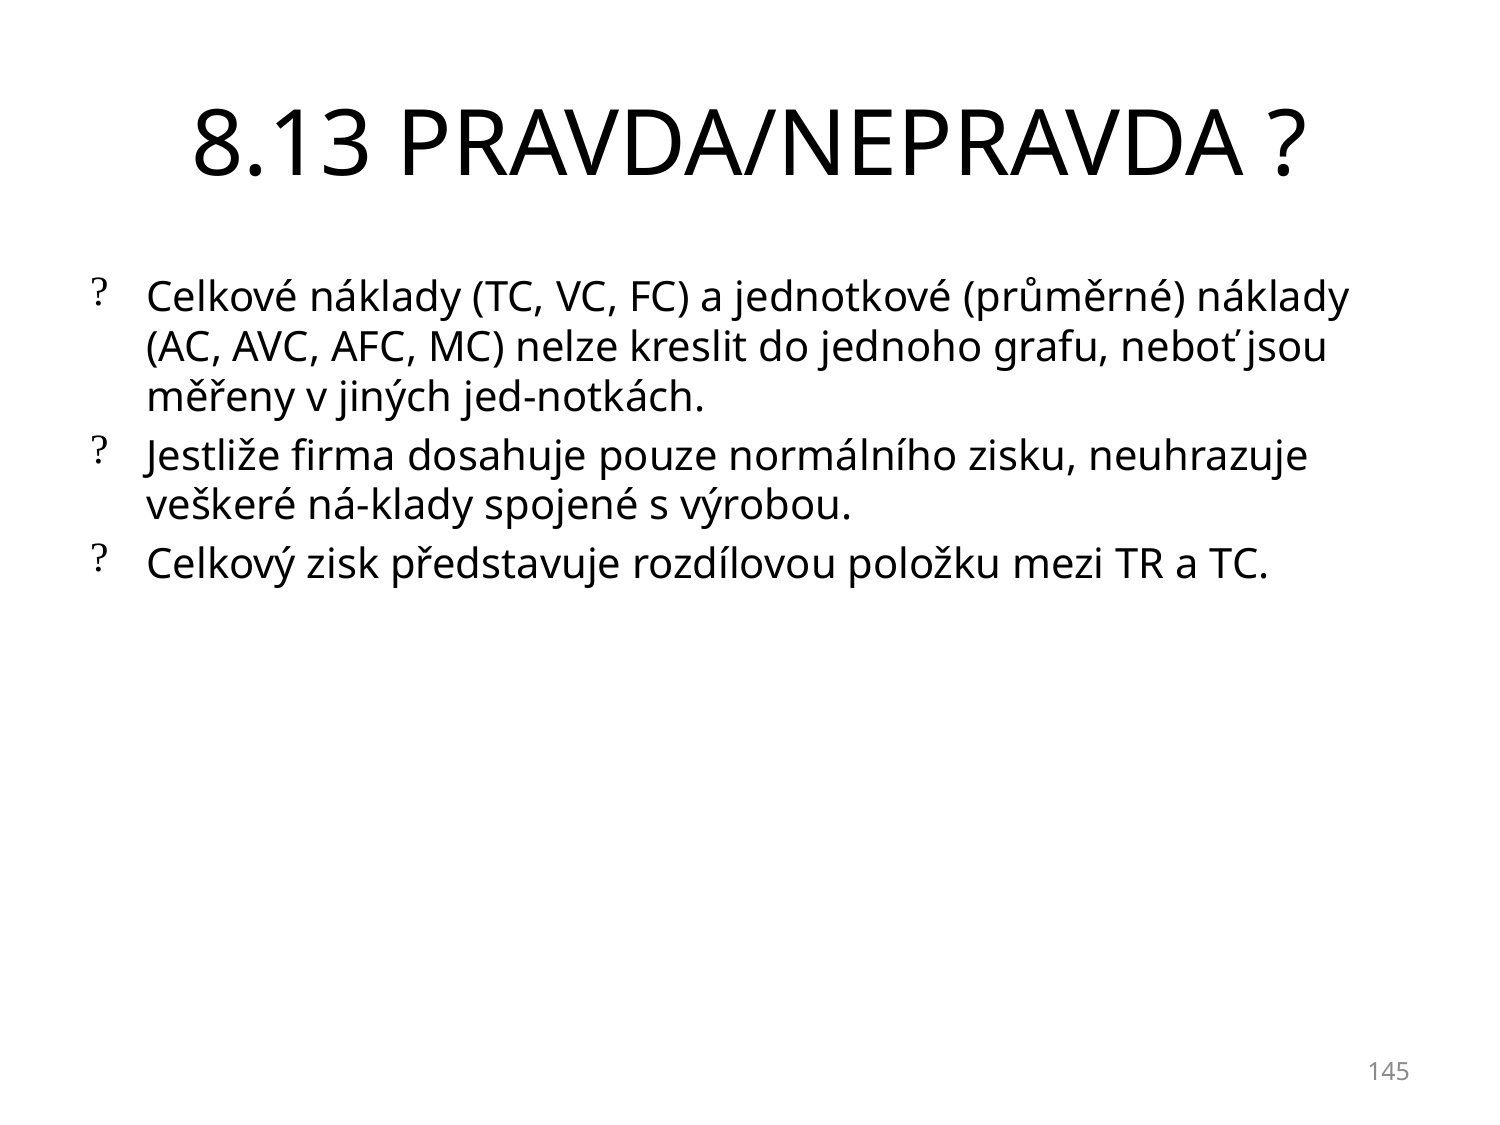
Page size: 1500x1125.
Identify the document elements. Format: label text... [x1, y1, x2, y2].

title 8.13 PRAVDA/NEPRAVDA ? [75, 45, 1425, 233]
slide_number 145 [1074, 1042, 1425, 1103]
list Celkové náklady (TC, VC, FC) a jednotkové (průměrné) náklady (AC, AVC, AFC, MC) nelze kreslit do jednoho grafu, neboť jsou měřeny v jiných jed-notkách. Jestliže firma dosahuje pouze normálního zisku, neuhrazuje veškeré ná-klady spojené s výrobou. Celkový zisk představuje rozdílovou položku mezi TR a TC. [75, 262, 1425, 1005]
